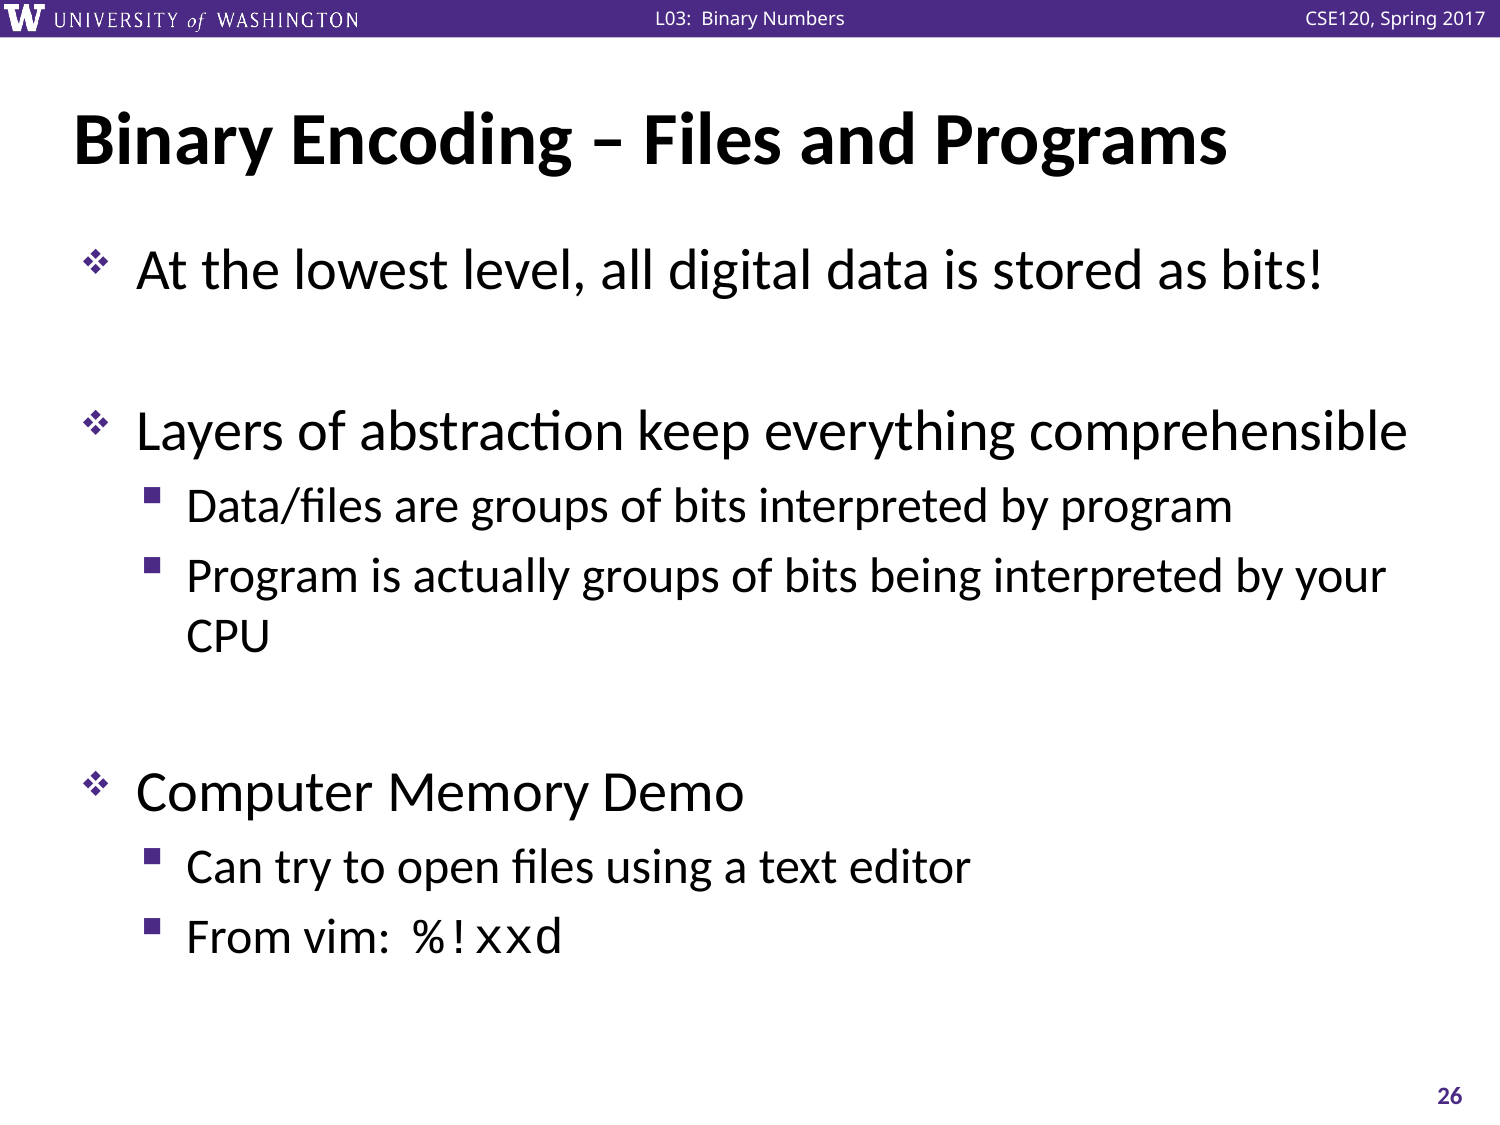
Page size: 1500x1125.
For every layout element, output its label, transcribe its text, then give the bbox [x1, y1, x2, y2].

picture [4, 4, 358, 32]
slide_number 26 [1400, 1065, 1500, 1125]
title Binary Encoding – Files and Programs [58, 71, 1438, 198]
list At the lowest level, all digital data is stored as bits! Layers of abstraction keep everything comprehensible Data/files are groups of bits interpreted by program Program is actually groups of bits being interpreted by your CPU Computer Memory Demo Can try to open files using a text editor From vim: %!xxd [64, 223, 1438, 1040]
